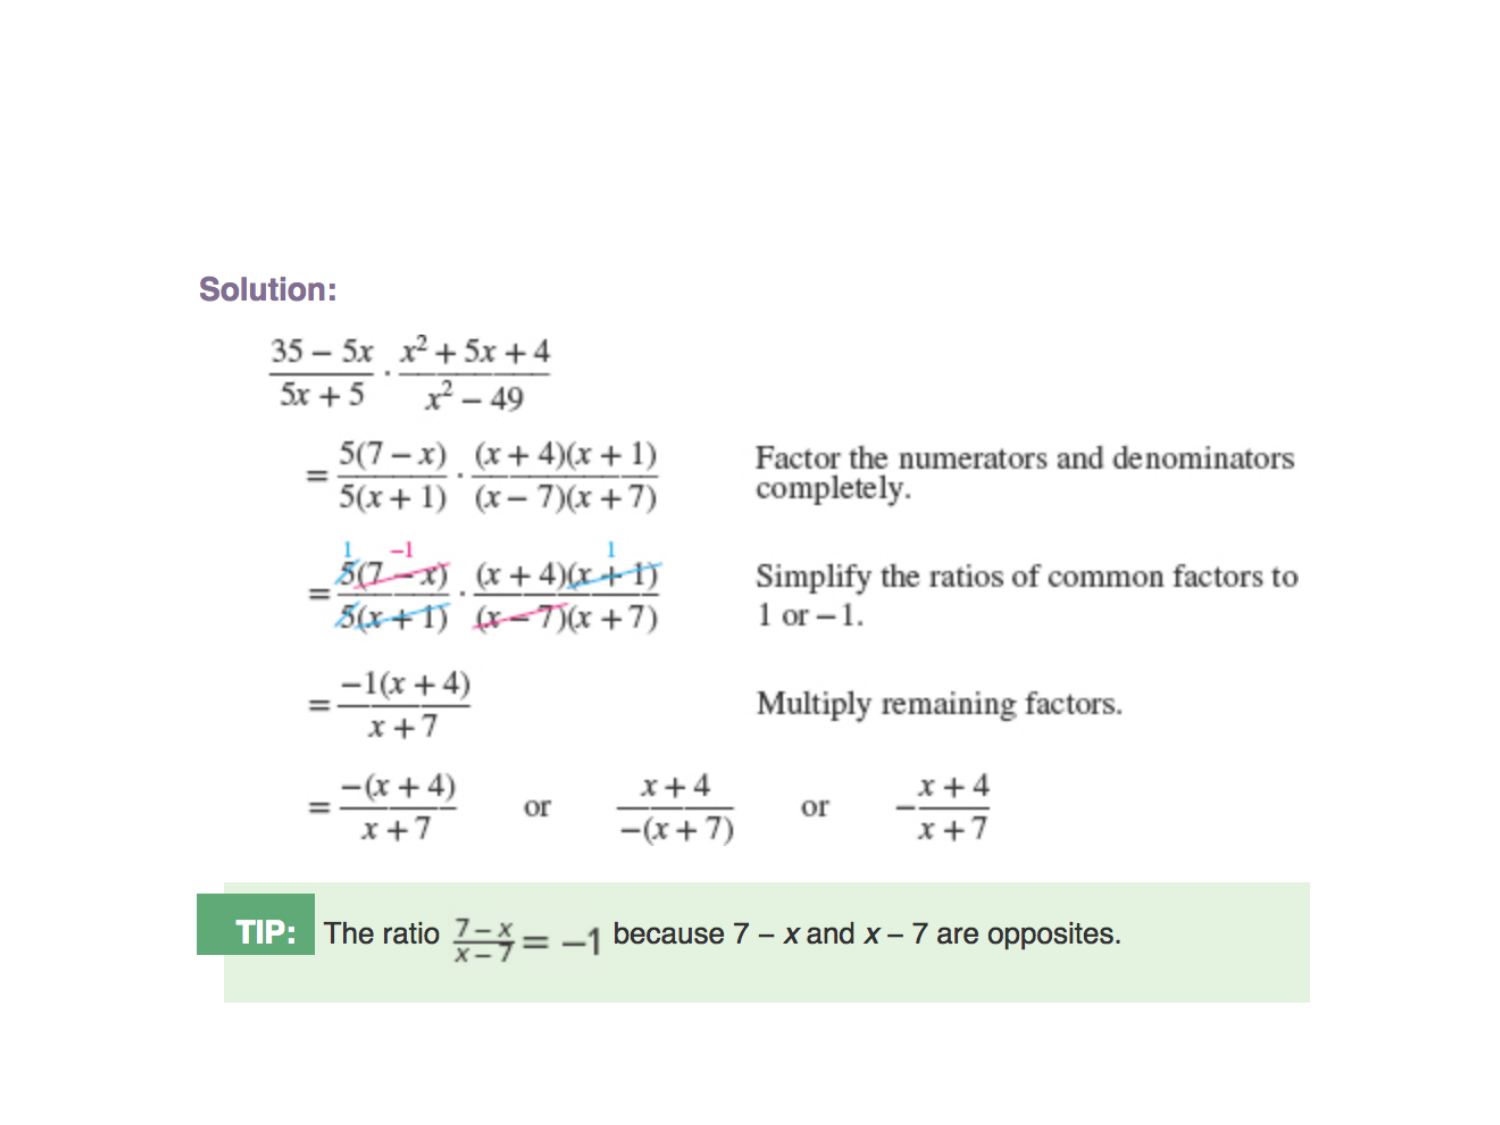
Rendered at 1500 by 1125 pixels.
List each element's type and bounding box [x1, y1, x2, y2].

list [74, 262, 1426, 1006]
